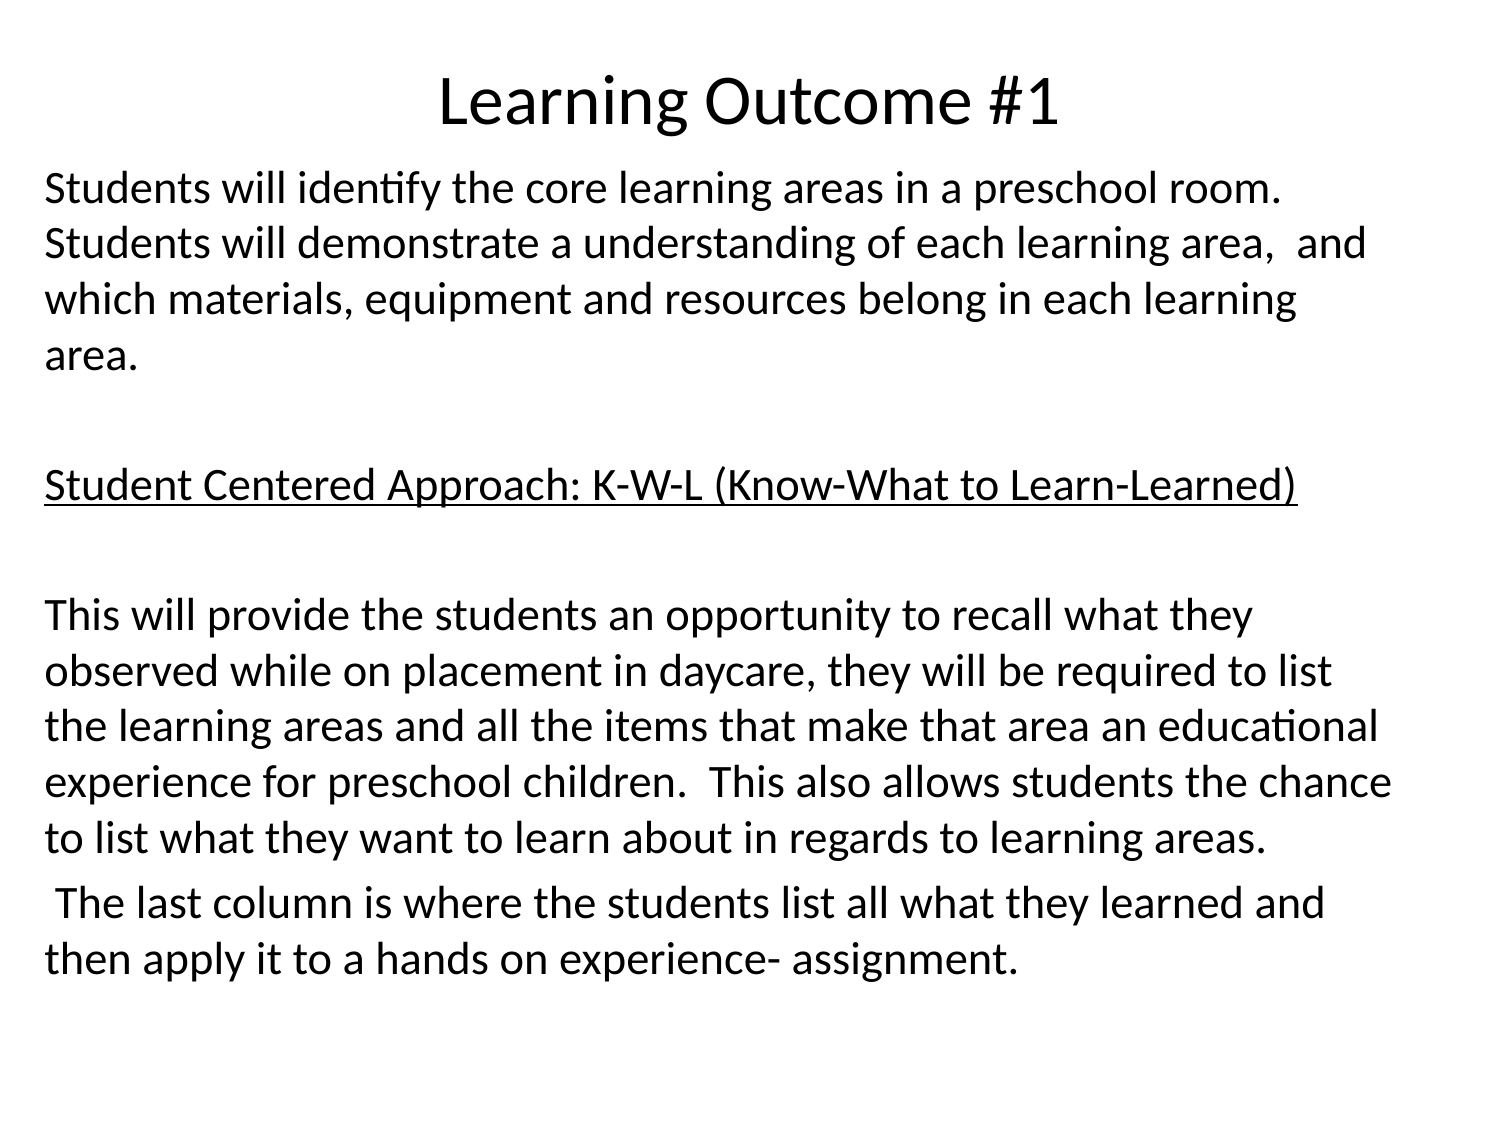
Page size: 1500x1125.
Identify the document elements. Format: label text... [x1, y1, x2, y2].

title Learning Outcome #1 [75, 45, 1425, 233]
list Students will identify the core learning areas in a preschool room. Students will demonstrate a understanding of each learning area, and which materials, equipment and resources belong in each learning area. Student Centered Approach: K-W-L (Know-What to Learn-Learned) This will provide the students an opportunity to recall what they observed while on placement in daycare, they will be required to list the learning areas and all the items that make that area an educational experience for preschool children. This also allows students the chance to list what they want to learn about in regards to learning areas. The last column is where the students list all what they learned and then apply it to a hands on experience- assignment. [29, 149, 1414, 1047]
